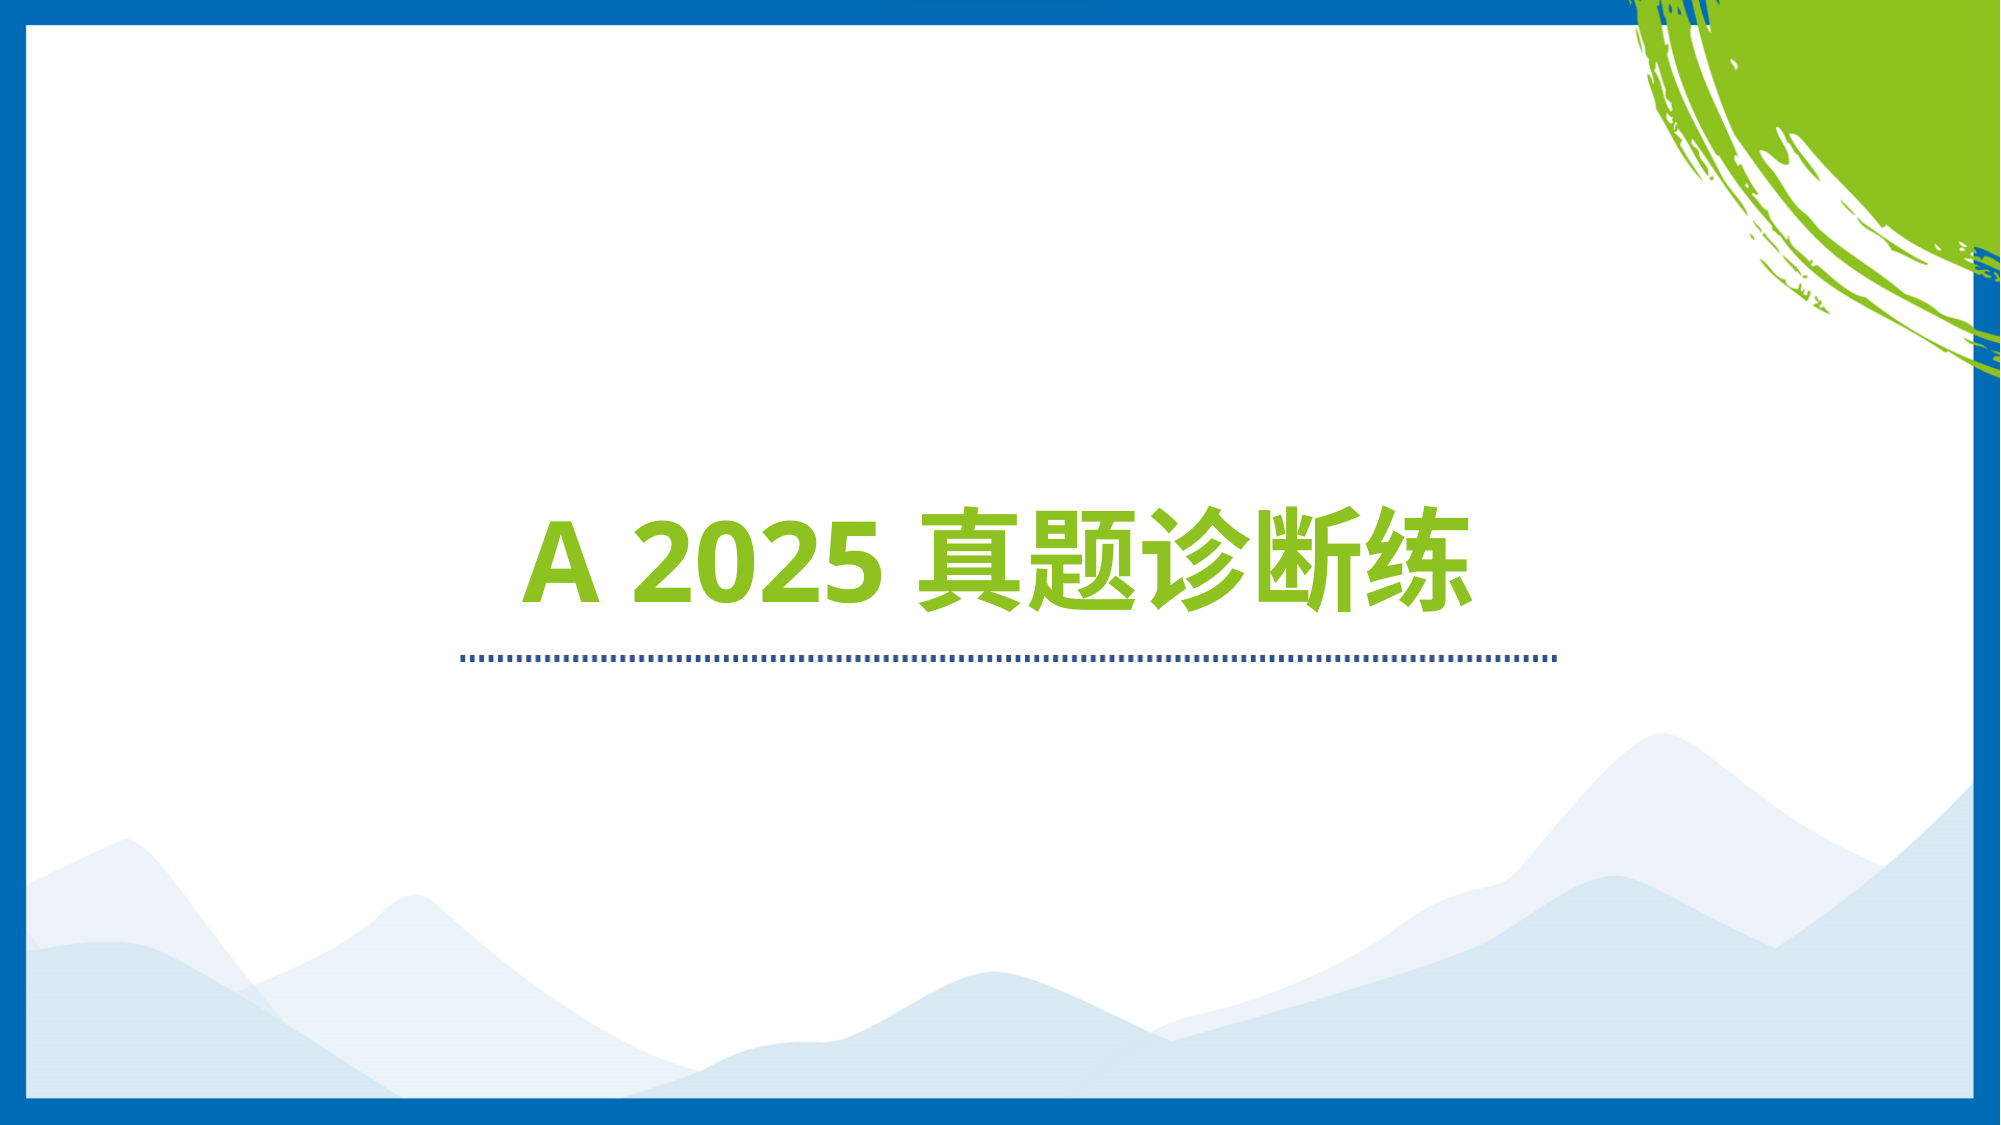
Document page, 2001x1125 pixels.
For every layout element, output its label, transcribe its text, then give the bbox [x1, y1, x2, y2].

picture [0, 0, 2000, 1125]
text_box A 2025真题诊断练 [31, 466, 1968, 644]
